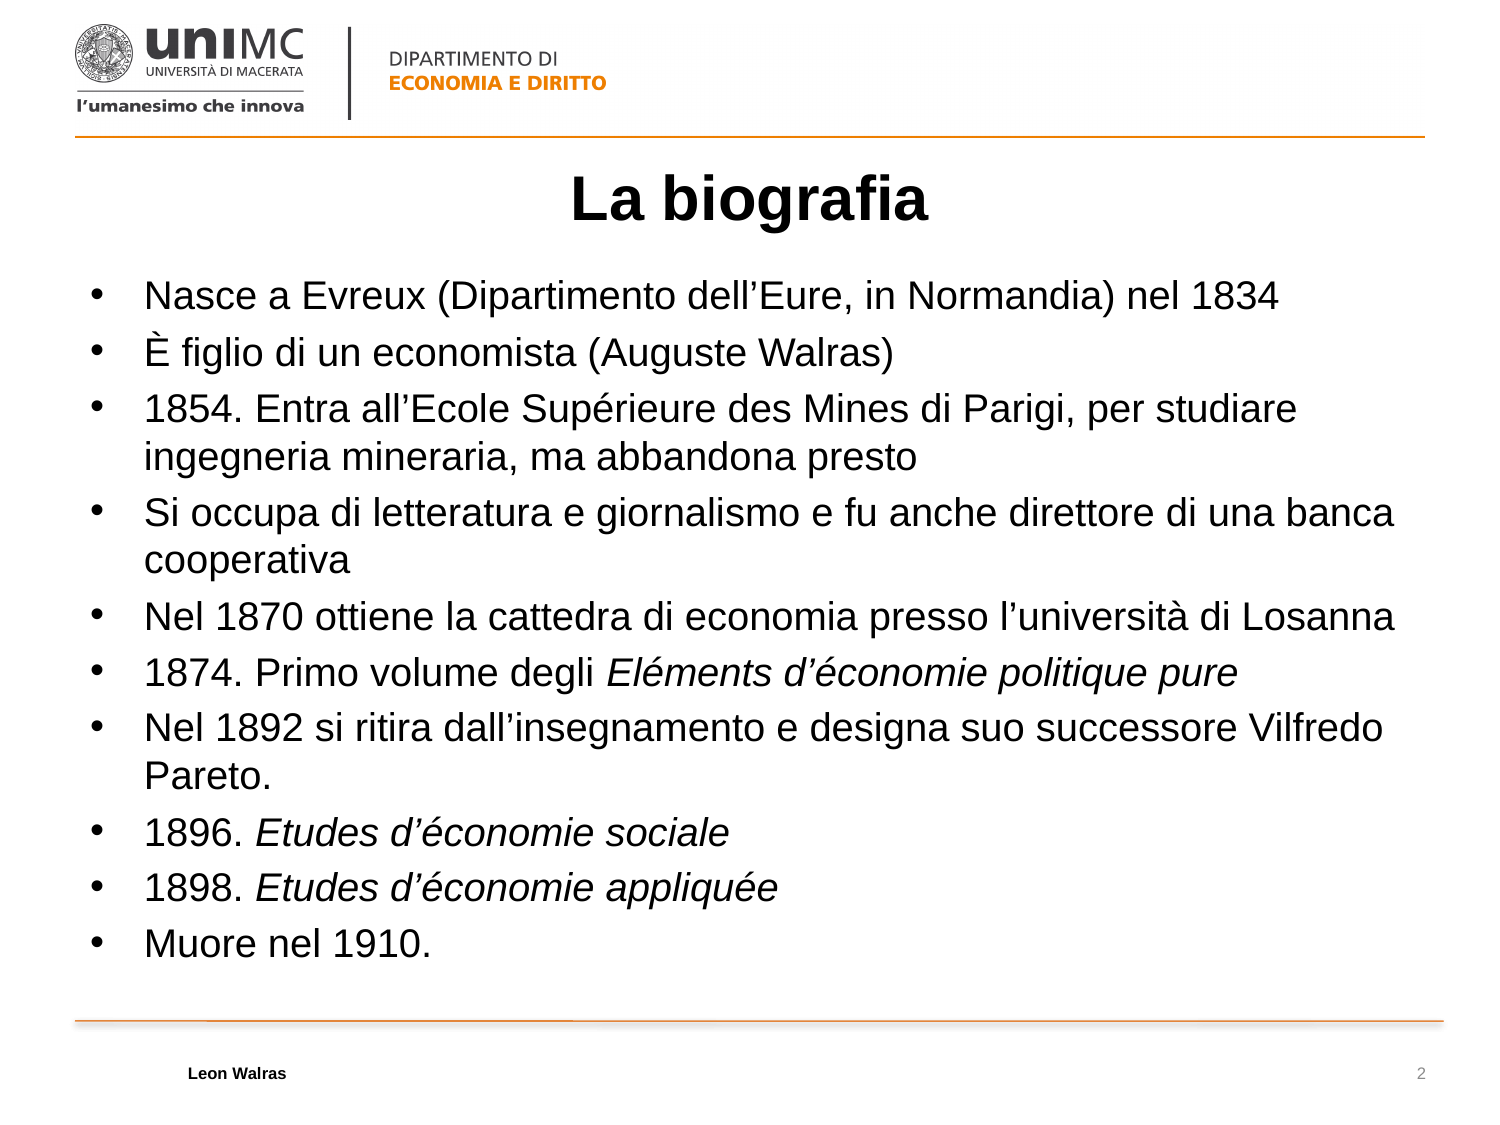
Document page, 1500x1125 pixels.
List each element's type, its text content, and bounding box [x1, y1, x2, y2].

slide_number 2 [1091, 1042, 1442, 1103]
picture [75, 24, 1425, 138]
list Nasce a Evreux (Dipartimento dell’Eure, in Normandia) nel 1834 È figlio di un economista (Auguste Walras) 1854. Entra all’Ecole Supérieure des Mines di Parigi, per studiare ingegneria mineraria, ma abbandona presto Si occupa di letteratura e giornalismo e fu anche direttore di una banca cooperativa Nel 1870 ottiene la cattedra di economia presso l’università di Losanna 1874. Primo volume degli Eléments d’économie politique pure Nel 1892 si ritira dall’insegnamento e designa suo successore Vilfredo Pareto. 1896. Etudes d’économie sociale 1898. Etudes d’économie appliquée Muore nel 1910. [75, 262, 1425, 1005]
footer Leon Walras [0, 1042, 475, 1103]
title La biografia [75, 149, 1425, 241]
